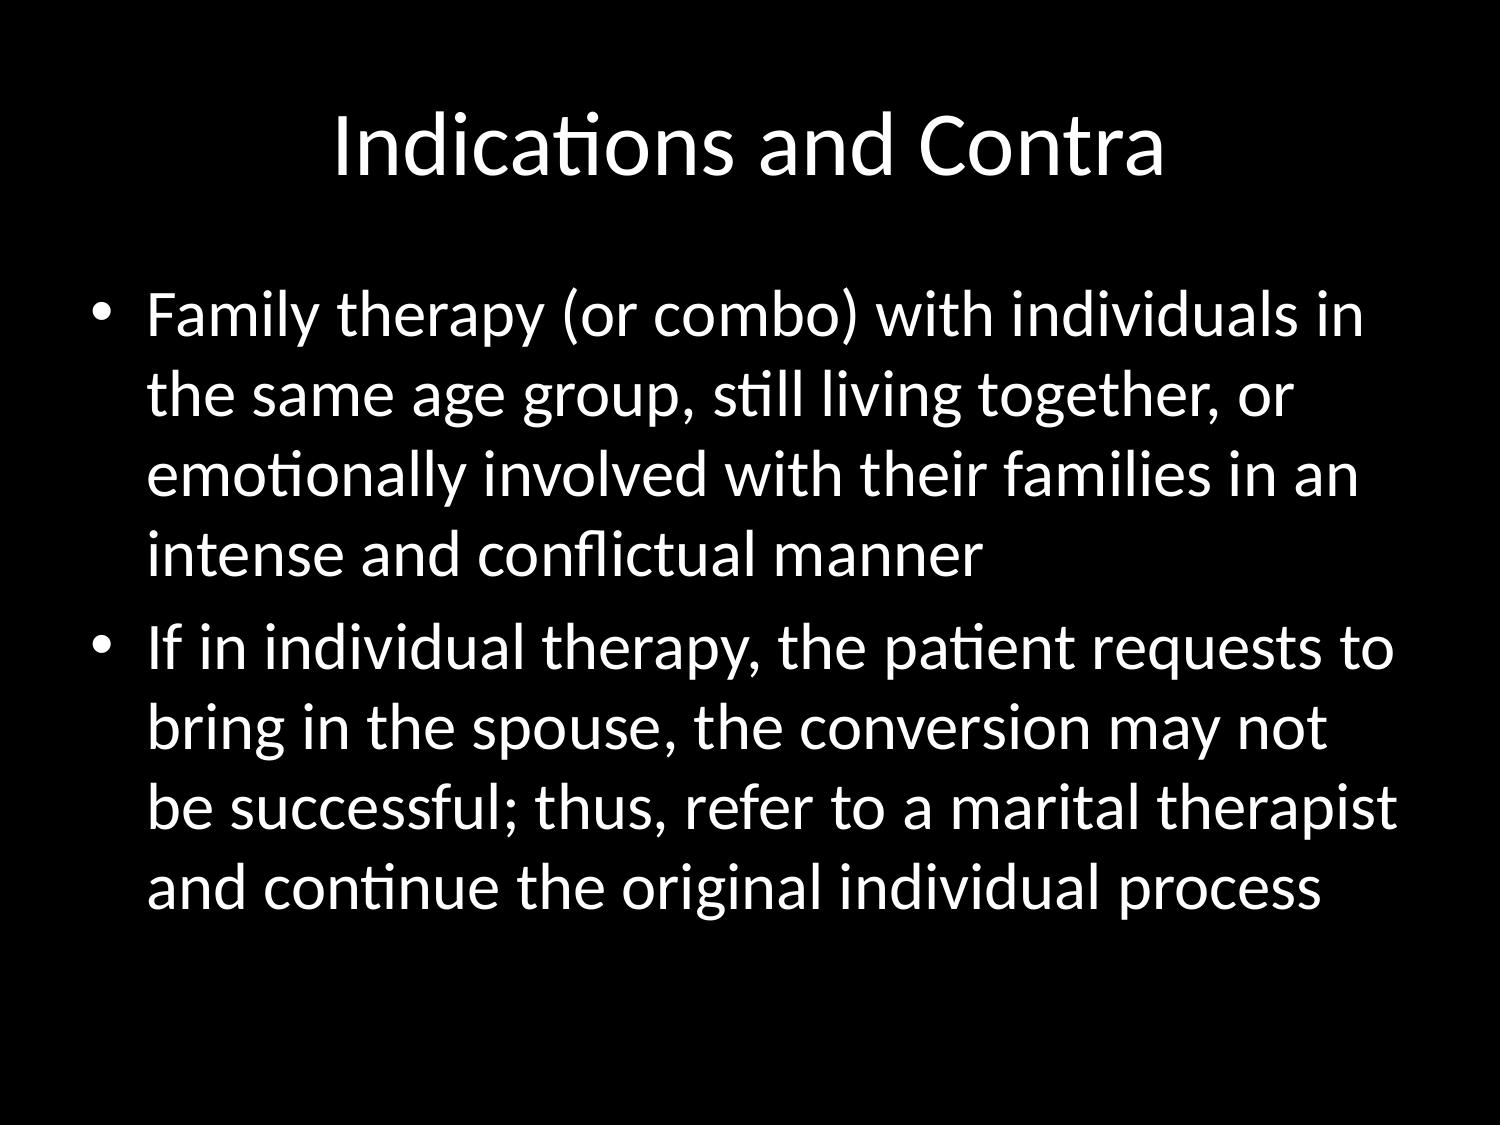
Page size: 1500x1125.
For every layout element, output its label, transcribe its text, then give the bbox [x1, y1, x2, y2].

title Indications and Contra [75, 45, 1425, 233]
list Family therapy (or combo) with individuals in the same age group, still living together, or emotionally involved with their families in an intense and conflictual manner If in individual therapy, the patient requests to bring in the spouse, the conversion may not be successful; thus, refer to a marital therapist and continue the original individual process [75, 262, 1425, 1005]
